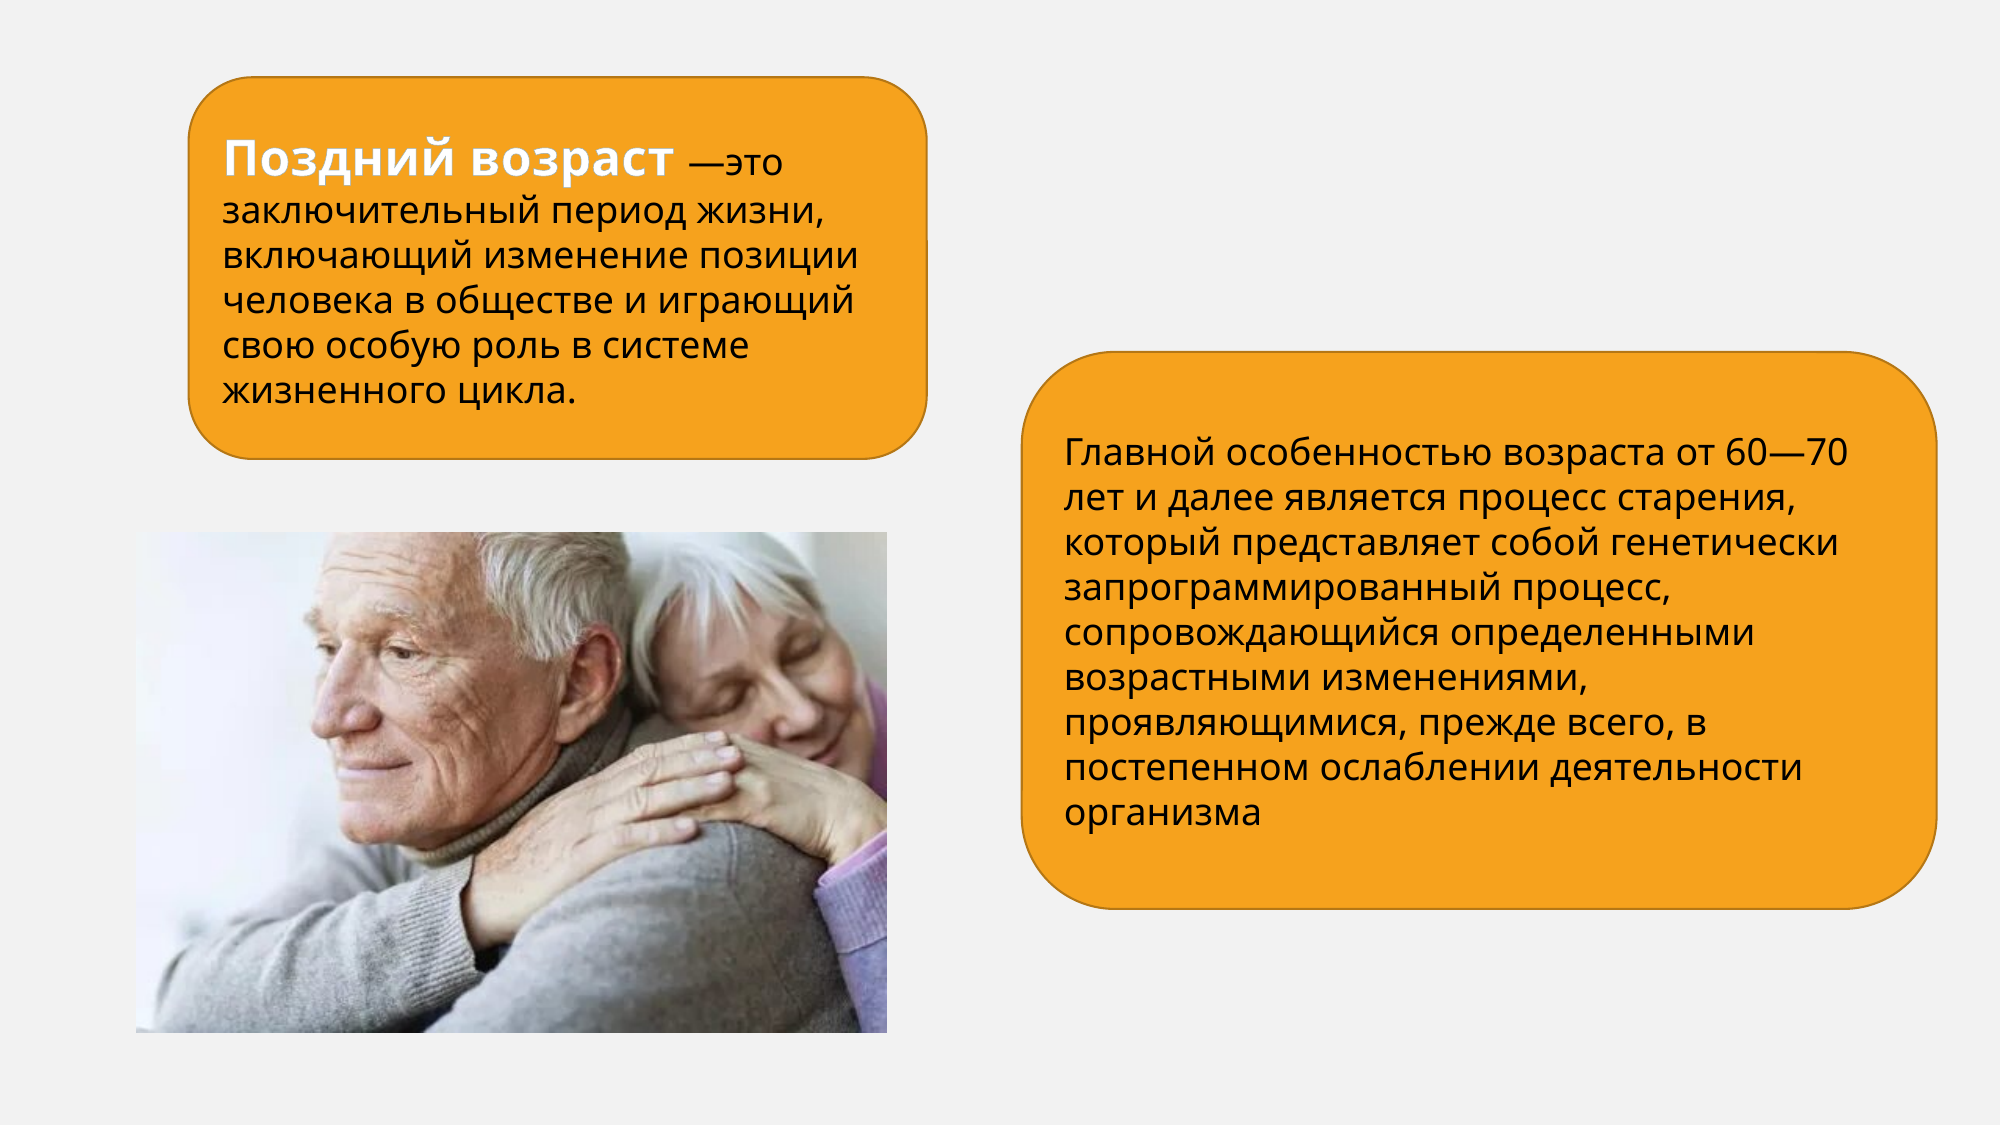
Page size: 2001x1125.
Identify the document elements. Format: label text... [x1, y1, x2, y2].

text_box Главной особенностью возраста от 60—70 лет и далее является процесс старения, который представляет собой генетически запрограммированный процесс, сопровождающийся определенными возрастными изменениями, проявляющимися, прежде всего, в постепенном ослаблении деятельности организма [1020, 350, 1938, 910]
text_box Поздний возраст —это заключительный период жизни, включающий изменение позиции человека в обществе и играющий свою особую роль в системе жизненного цикла. [187, 76, 928, 460]
picture [136, 532, 887, 1033]
